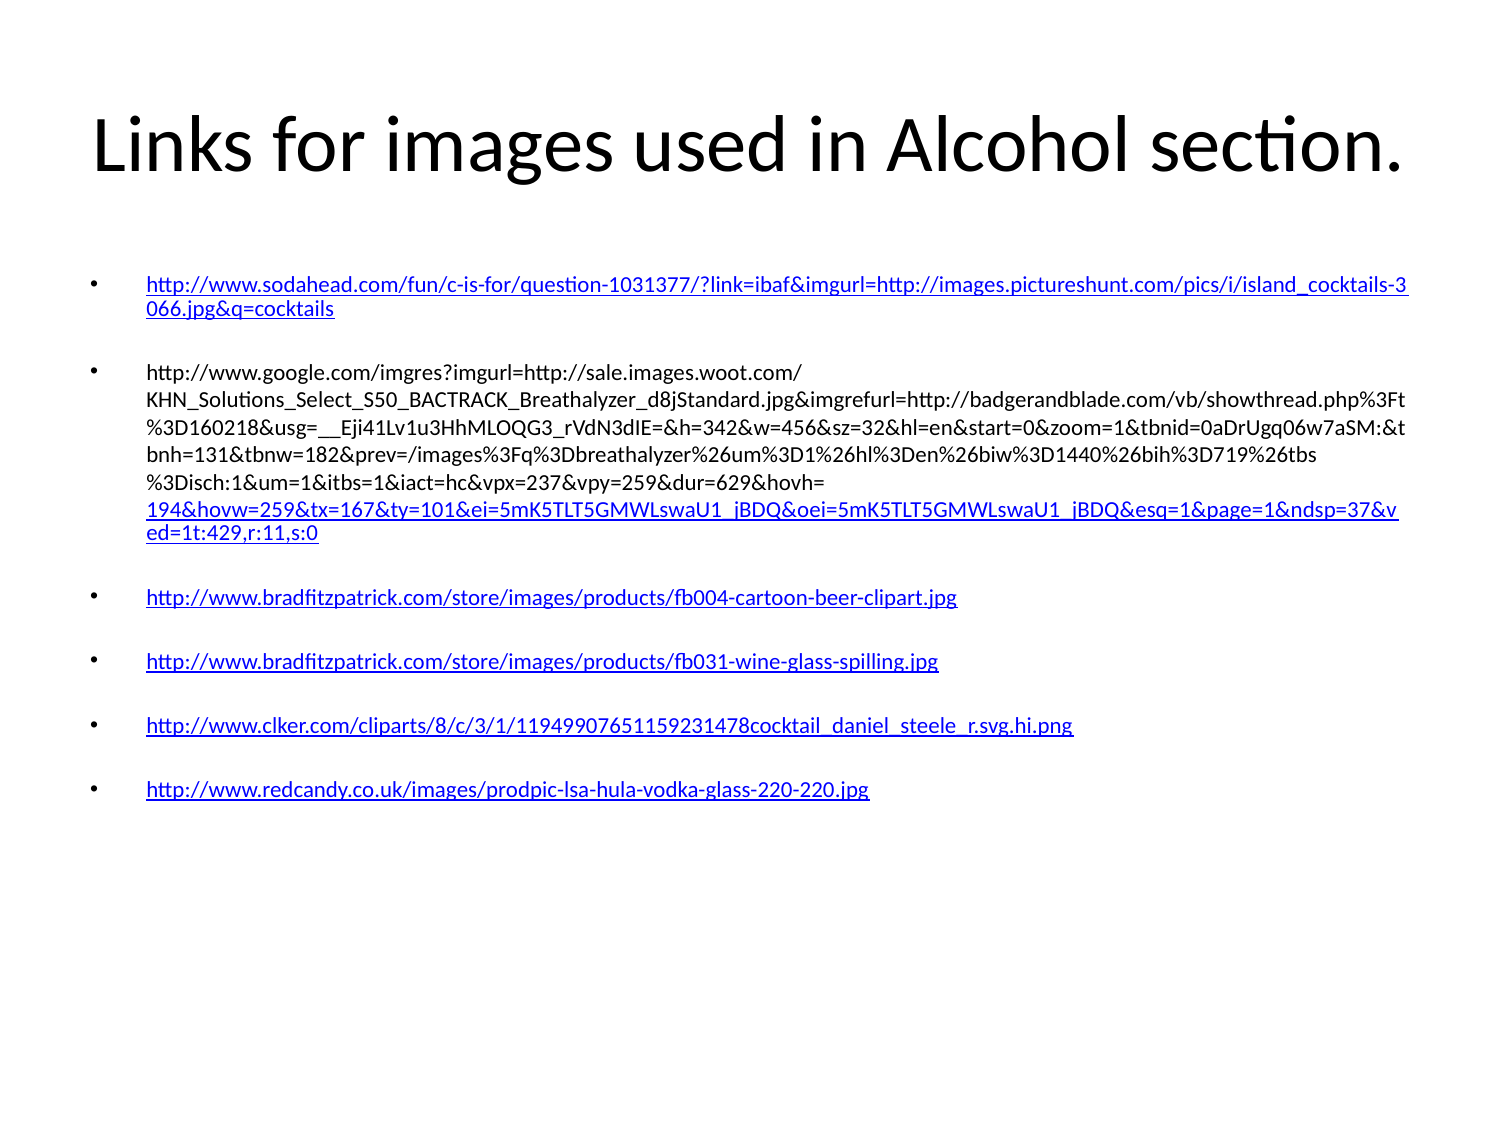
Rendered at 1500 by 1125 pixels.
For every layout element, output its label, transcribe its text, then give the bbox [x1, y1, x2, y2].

title Links for images used in Alcohol section. [75, 45, 1425, 233]
list http://www.sodahead.com/fun/c-is-for/question-1031377/?link=ibaf&imgurl=http://images.pictureshunt.com/pics/i/island_cocktails-3066.jpg&q=cocktails http://www.google.com/imgres?imgurl=http://sale.images.woot.com/KHN_Solutions_Select_S50_BACTRACK_Breathalyzer_d8jStandard.jpg&imgrefurl=http://badgerandblade.com/vb/showthread.php%3Ft%3D160218&usg=__Eji41Lv1u3HhMLOQG3_rVdN3dIE=&h=342&w=456&sz=32&hl=en&start=0&zoom=1&tbnid=0aDrUgq06w7aSM:&tbnh=131&tbnw=182&prev=/images%3Fq%3Dbreathalyzer%26um%3D1%26hl%3Den%26biw%3D1440%26bih%3D719%26tbs%3Disch:1&um=1&itbs=1&iact=hc&vpx=237&vpy=259&dur=629&hovh=194&hovw=259&tx=167&ty=101&ei=5mK5TLT5GMWLswaU1_jBDQ&oei=5mK5TLT5GMWLswaU1_jBDQ&esq=1&page=1&ndsp=37&ved=1t:429,r:11,s:0 http://www.bradfitzpatrick.com/store/images/products/fb004-cartoon-beer-clipart.jpg http://www.bradfitzpatrick.com/store/images/products/fb031-wine-glass-spilling.jpg http://www.clker.com/cliparts/8/c/3/1/11949907651159231478cocktail_daniel_steele_r.svg.hi.png http://www.redcandy.co.uk/images/prodpic-lsa-hula-vodka-glass-220-220.jpg [75, 262, 1425, 1005]
